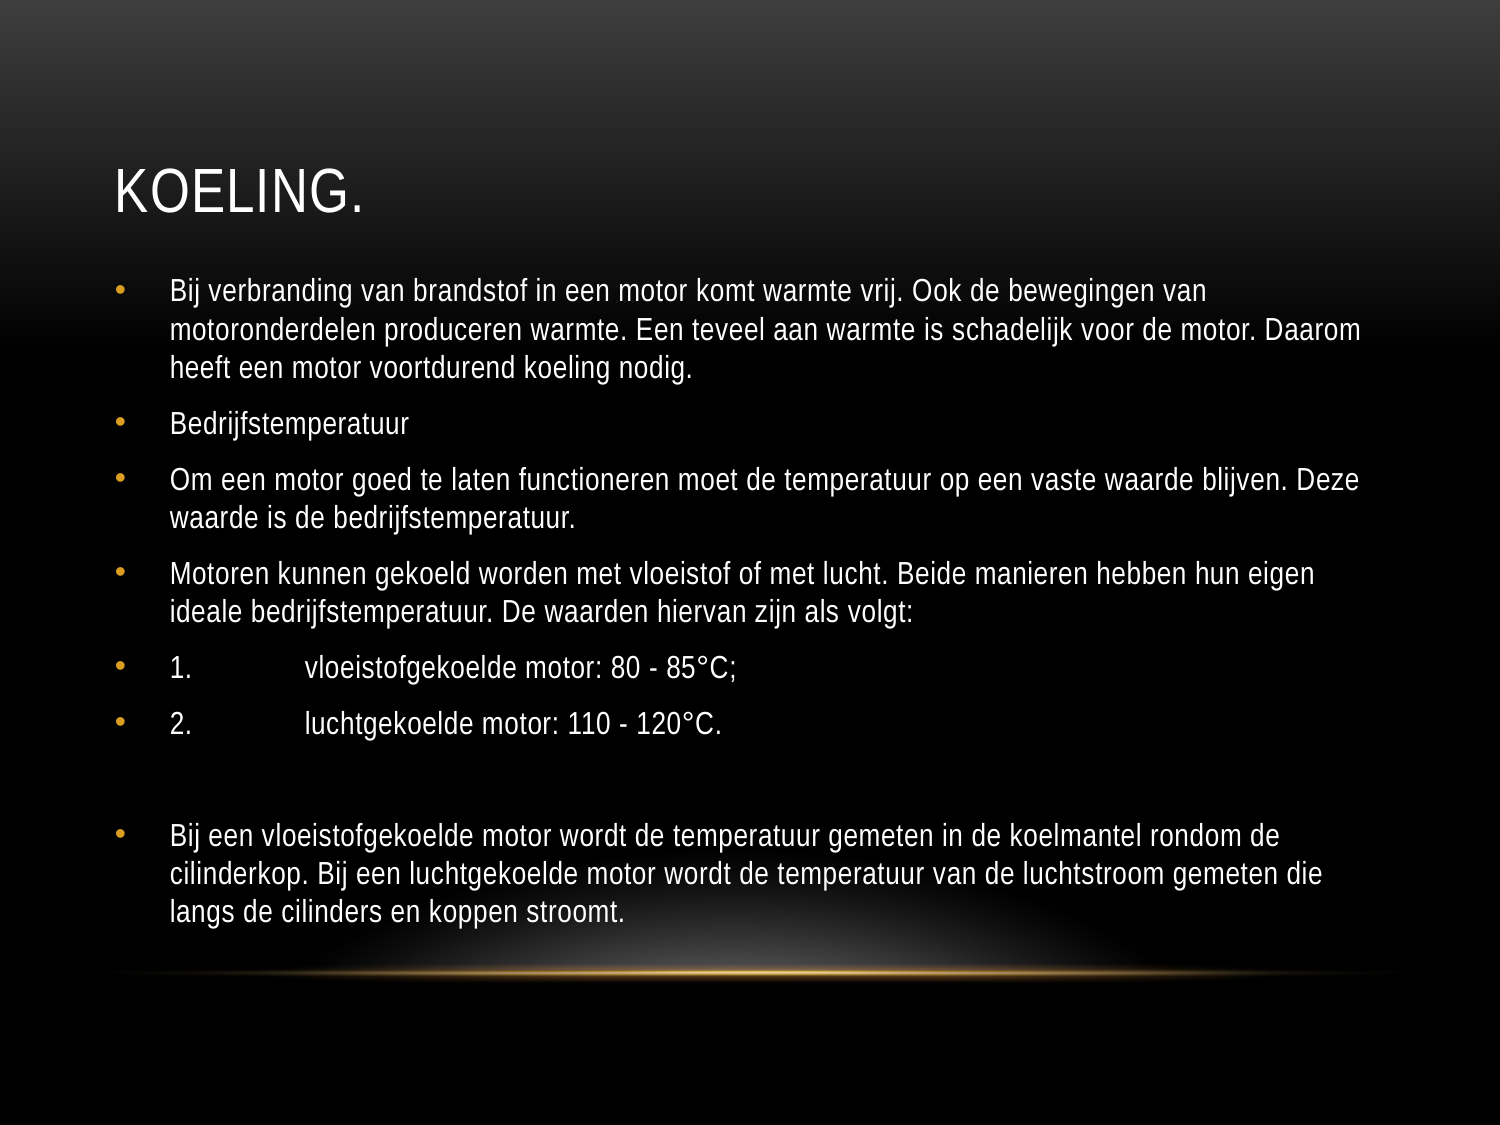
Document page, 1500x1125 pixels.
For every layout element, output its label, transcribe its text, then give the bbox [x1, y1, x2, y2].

title Koeling. [99, 45, 1400, 233]
list Bij verbranding van brandstof in een motor komt warmte vrij. Ook de bewegingen van motoronderdelen produceren warmte. Een teveel aan warmte is schadelijk voor de motor. Daarom heeft een motor voortdurend koeling nodig. Bedrijfstemperatuur Om een motor goed te laten functioneren moet de temperatuur op een vaste waarde blijven. Deze waarde is de bedrijfstemperatuur. Motoren kunnen gekoeld worden met vloeistof of met lucht. Beide manieren hebben hun eigen ideale bedrijfstemperatuur. De waarden hiervan zijn als volgt: 1. vloeistofgekoelde motor: 80 - 85°C; 2. luchtgekoelde motor: 110 - 120°C. Bij een vloeistofgekoelde motor wordt de temperatuur gemeten in de koelmantel rondom de cilinderkop. Bij een luchtgekoelde motor wordt de temperatuur van de luchtstroom gemeten die langs de cilinders en koppen stroomt. [99, 262, 1400, 938]
picture [0, 0, 1500, 1125]
